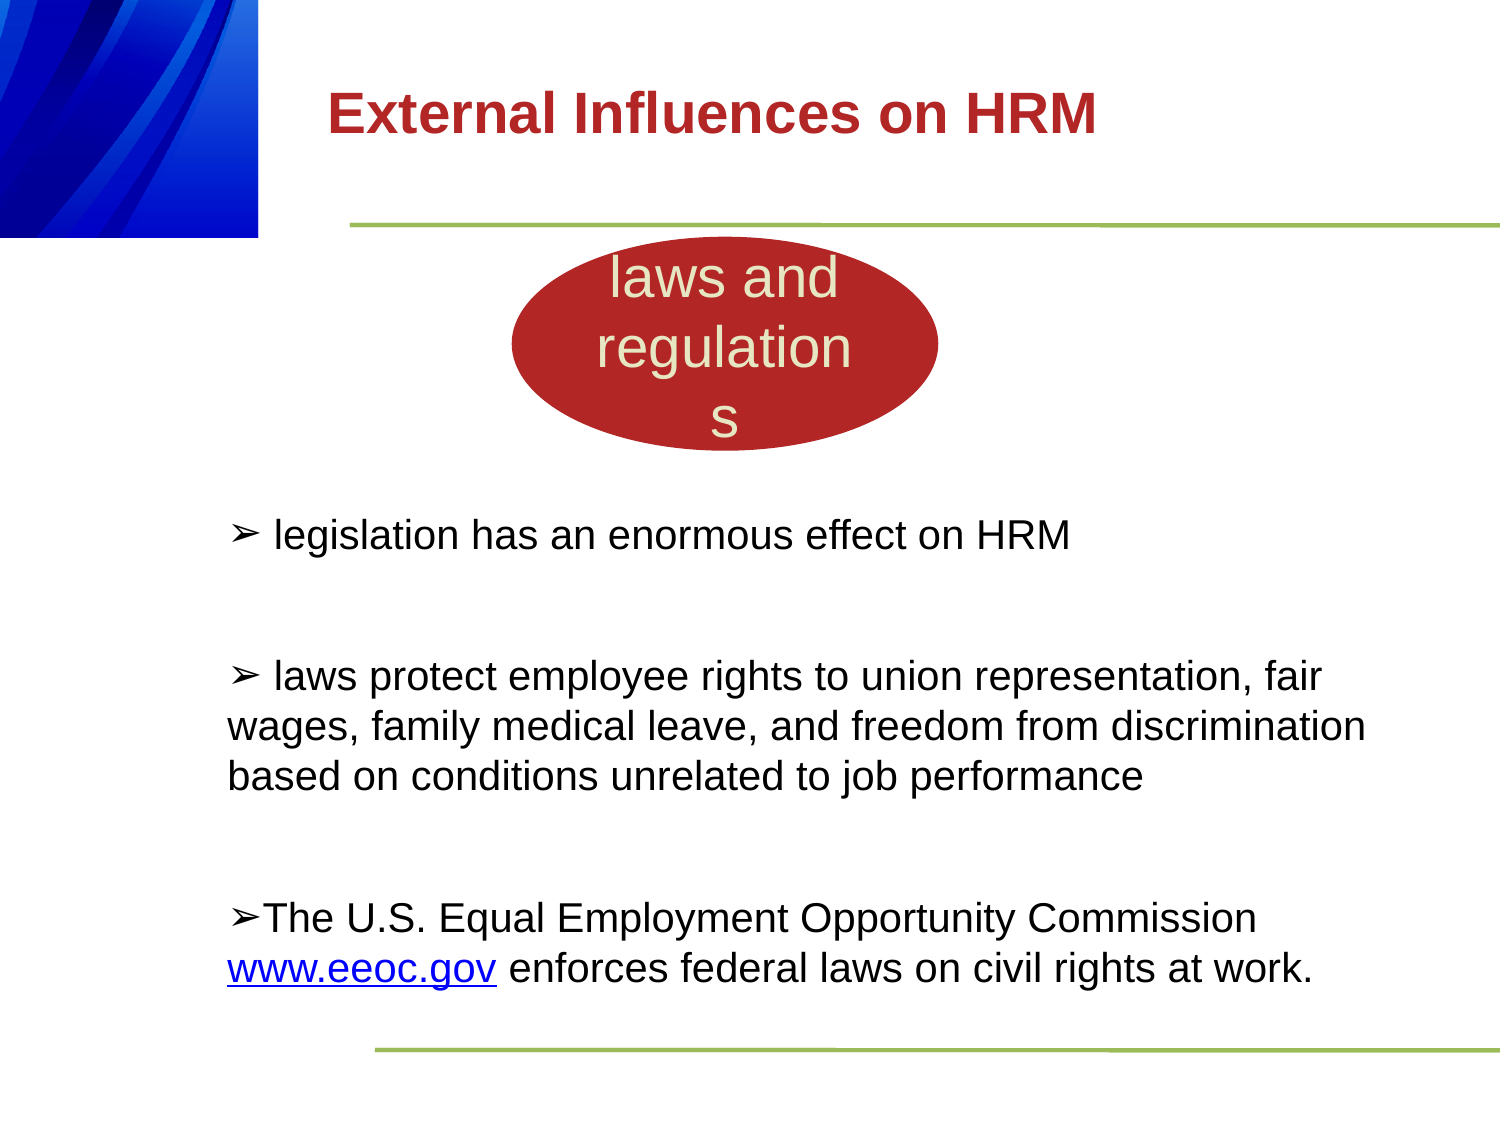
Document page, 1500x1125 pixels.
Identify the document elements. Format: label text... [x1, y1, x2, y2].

text_box External Influences on HRM [312, 67, 1500, 153]
text_box legislation has an enormous effect on HRM laws protect employee rights to union representation, fair wages, family medical leave, and freedom from discrimination based on conditions unrelated to job performance The U.S. Equal Employment Opportunity Commission www.eeoc.gov enforces federal laws on civil rights at work. [212, 499, 1388, 1015]
text_box laws and regulations [512, 237, 938, 450]
picture [0, 0, 259, 238]
